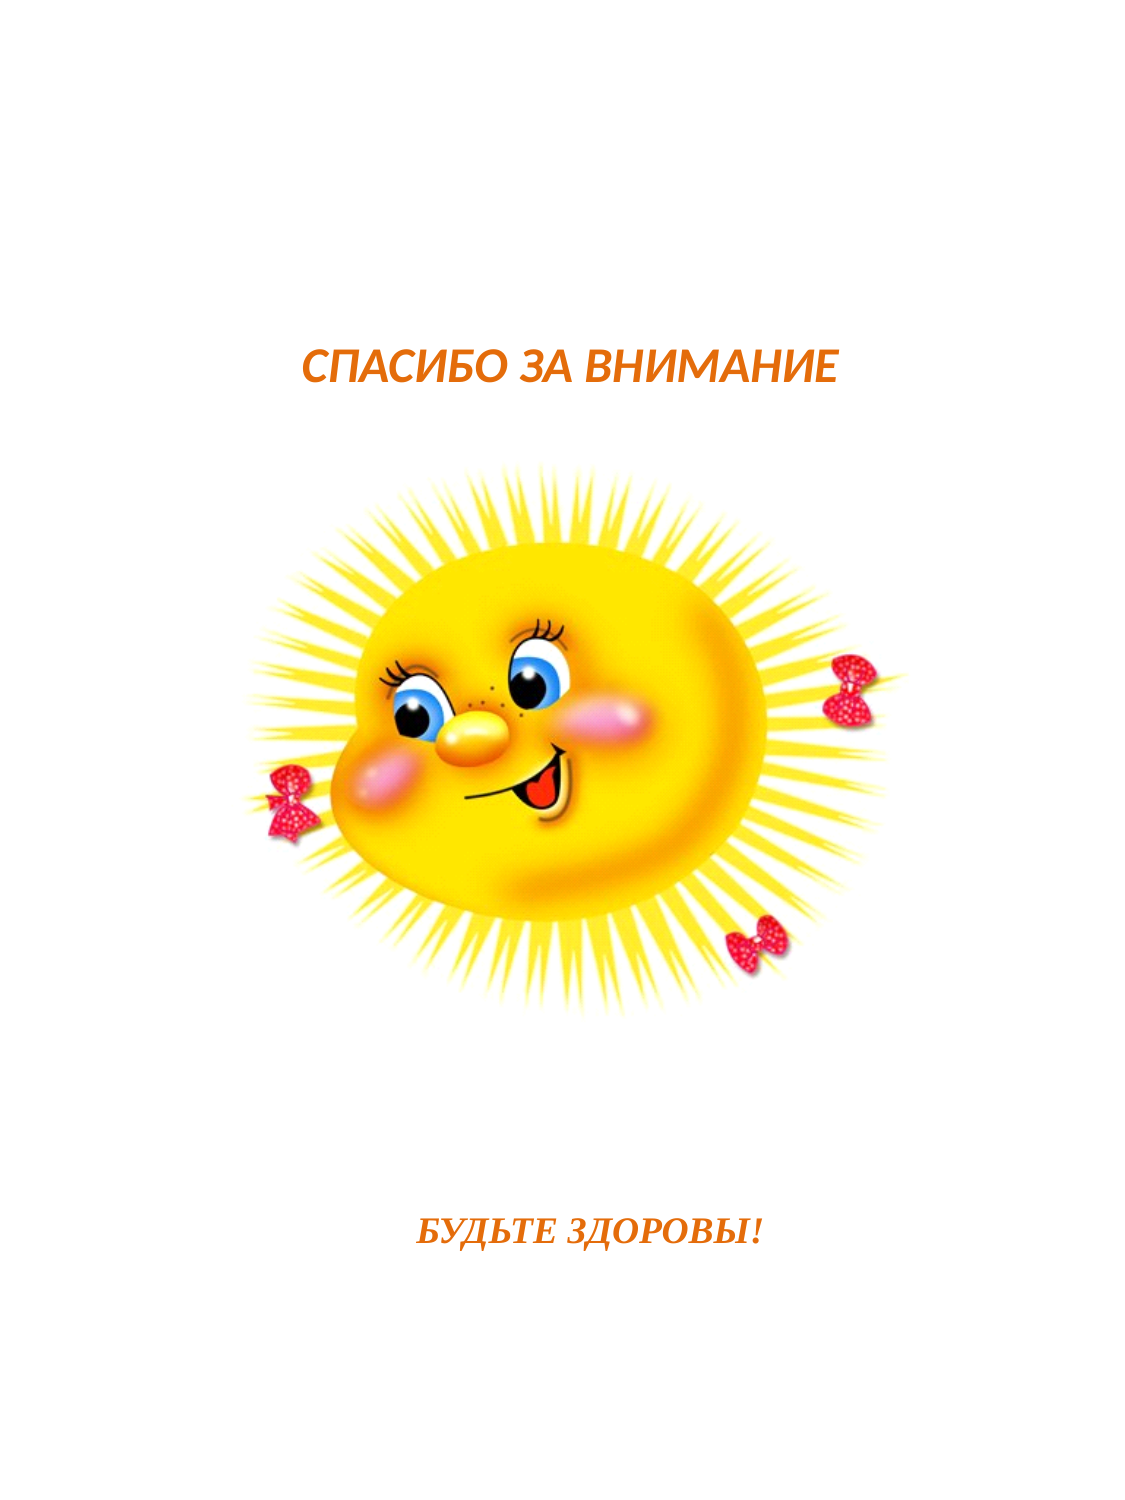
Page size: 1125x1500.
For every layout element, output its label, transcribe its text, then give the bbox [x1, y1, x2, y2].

text_box СПАСИБО ЗА ВНИМАНИЕ [286, 324, 854, 400]
text_box БУДЬТЕ ЗДОРОВЫ! [401, 1198, 780, 1259]
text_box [89, 407, 1027, 1066]
